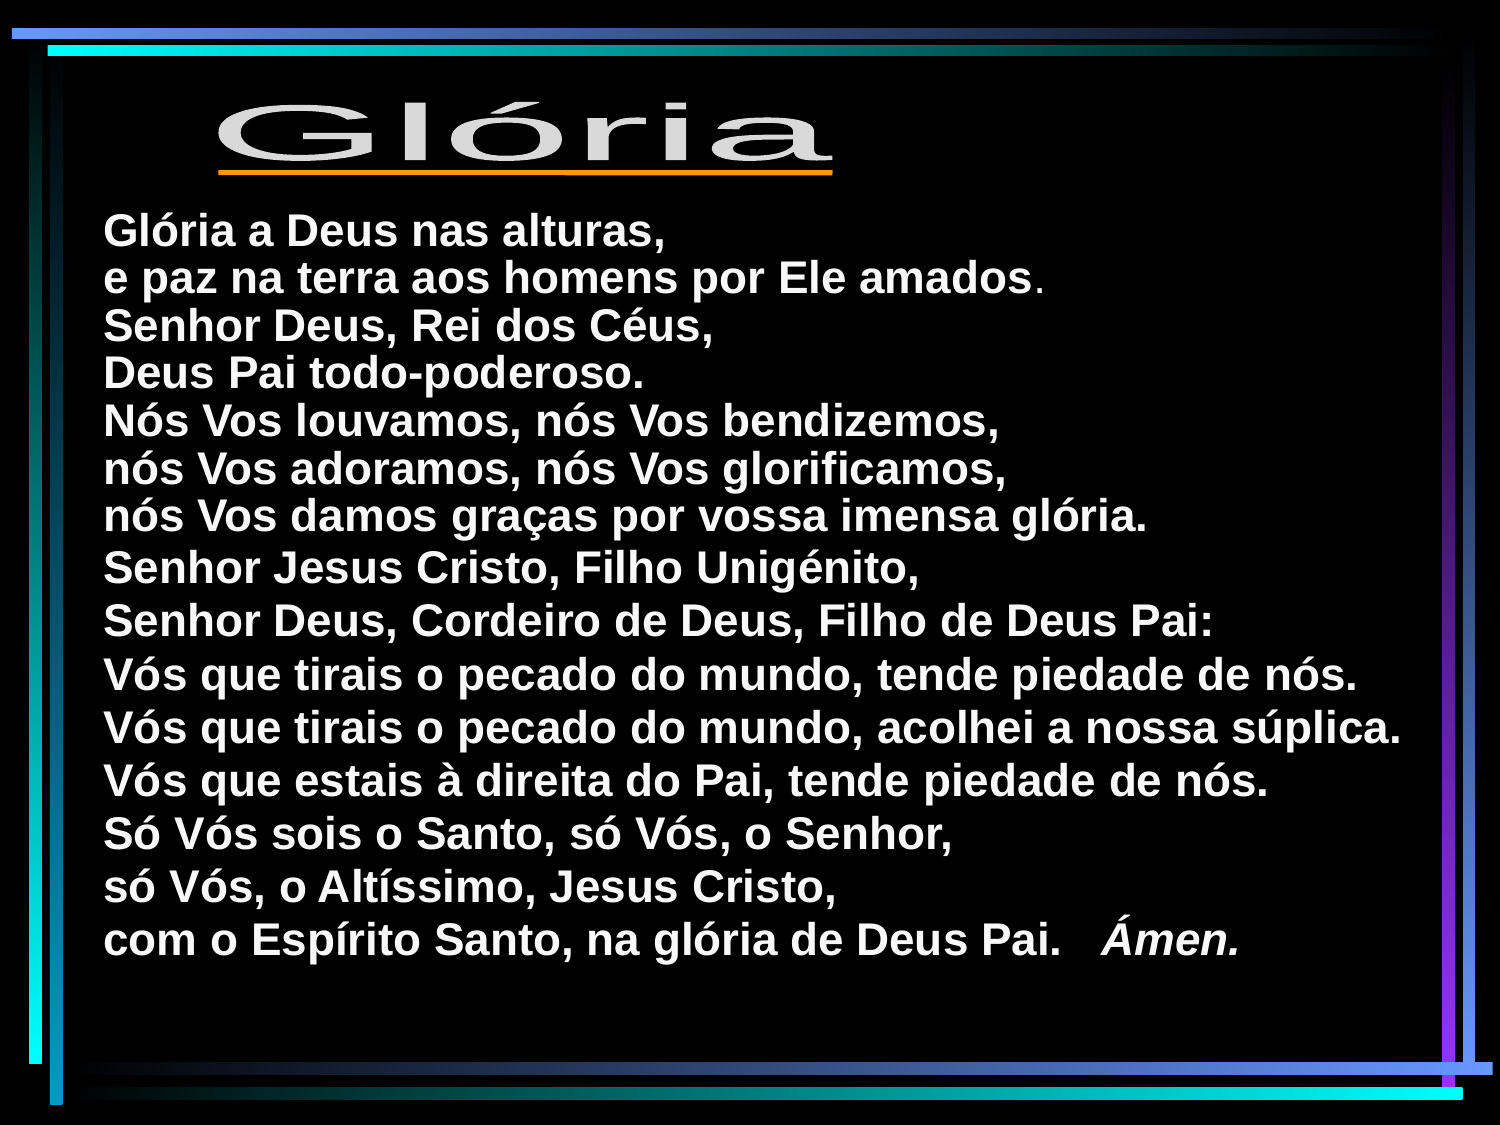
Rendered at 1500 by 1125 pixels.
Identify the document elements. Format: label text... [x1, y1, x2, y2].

list Glória a Deus nas alturas, e paz na terra aos homens por Ele amados. Senhor Deus, Rei dos Céus, Deus Pai todo-poderoso. Nós Vos louvamos, nós Vos bendizemos, nós Vos adoramos, nós Vos glorificamos, nós Vos damos graças por vossa imensa glória. Senhor Jesus Cristo, Filho Unigénito, Senhor Deus, Cordeiro de Deus, Filho de Deus Pai: Vós que tirais o pecado do mundo, tende piedade de nós. Vós que tirais o pecado do mundo, acolhei a nossa súplica. Vós que estais à direita do Pai, tende piedade de nós. Só Vós sois o Santo, só Vós, o Senhor, só Vós, o Altíssimo, Jesus Cristo, com o Espírito Santo, na glória de Deus Pai. Ámen. [88, 208, 1448, 1012]
